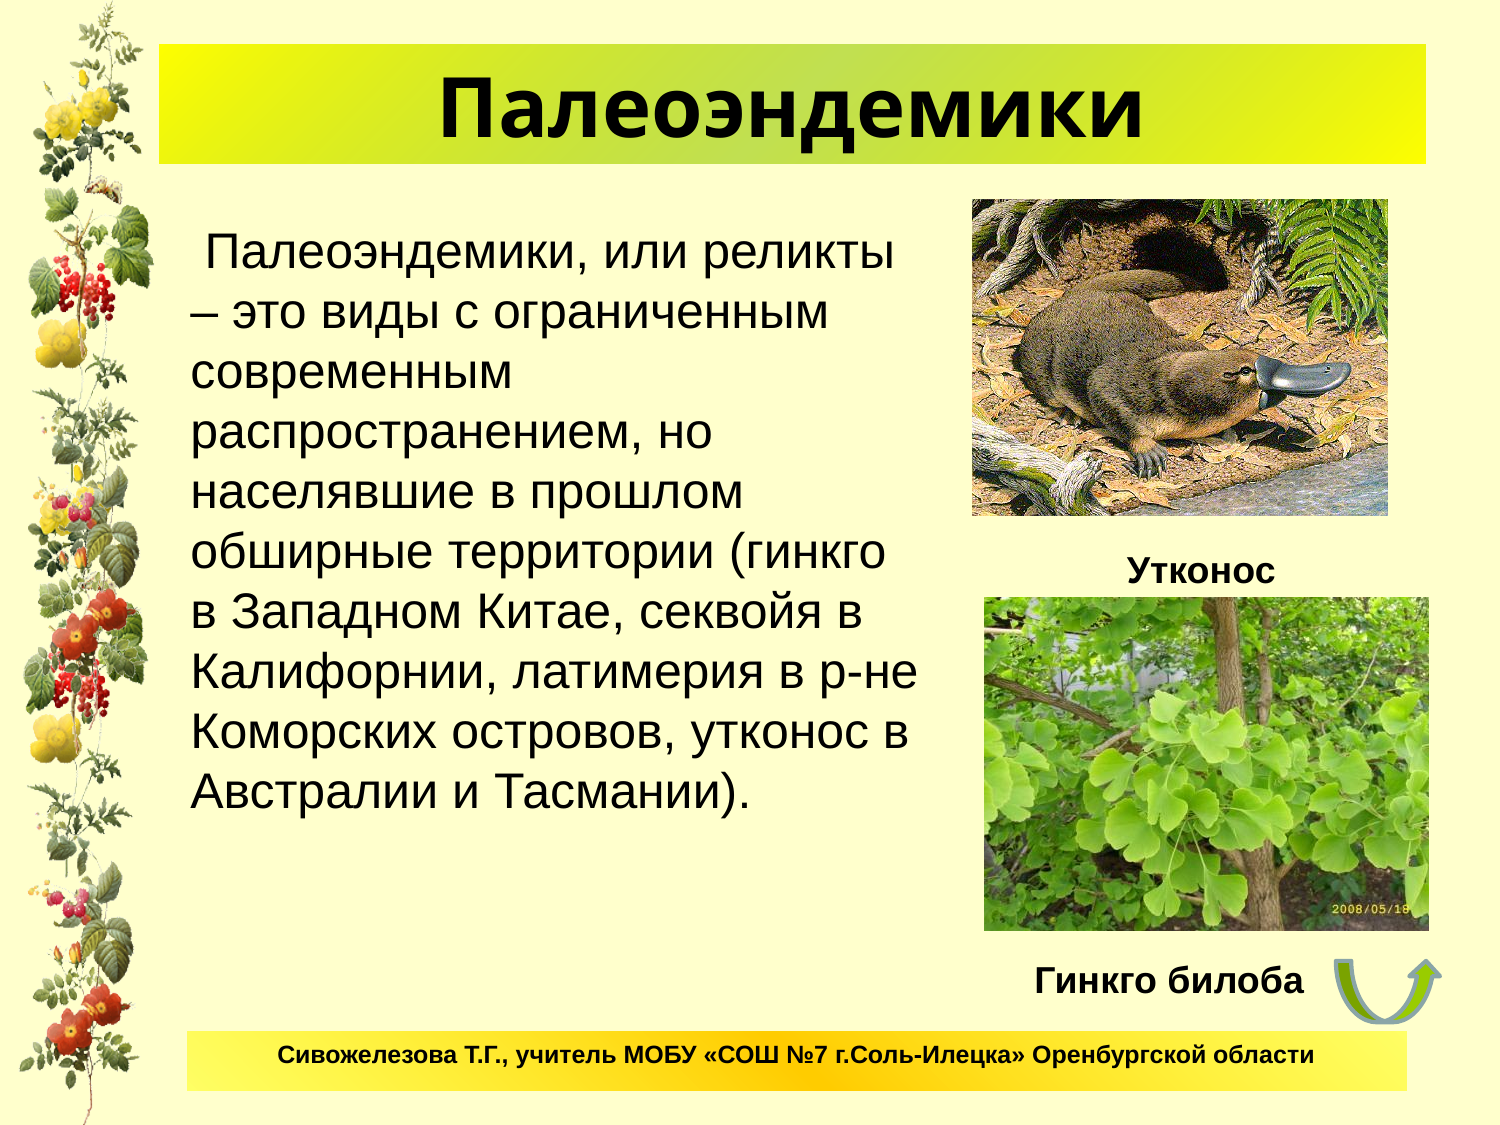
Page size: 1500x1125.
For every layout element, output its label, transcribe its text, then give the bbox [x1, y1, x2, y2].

text_box Гинкго билоба [1019, 949, 1418, 1009]
text_box Утконос [1078, 538, 1325, 595]
picture [984, 597, 1429, 931]
title Палеоэндемики [159, 44, 1426, 165]
text_box Палеоэндемики, или реликты – это виды с ограниченным современным распространением, но населявшие в прошлом обширные территории (гинкго в Западном Китае, секвойя в Калифорнии, латимерия в р-не Коморских островов, утконос в Австралии и Тасмании). [175, 210, 950, 826]
text_box Сивожелезова Т.Г., учитель МОБУ «СОШ №7 г.Соль-Илецка» Оренбургской области [187, 1031, 1407, 1091]
text_box [1333, 958, 1442, 1025]
picture [0, 0, 172, 1125]
picture [972, 198, 1388, 516]
